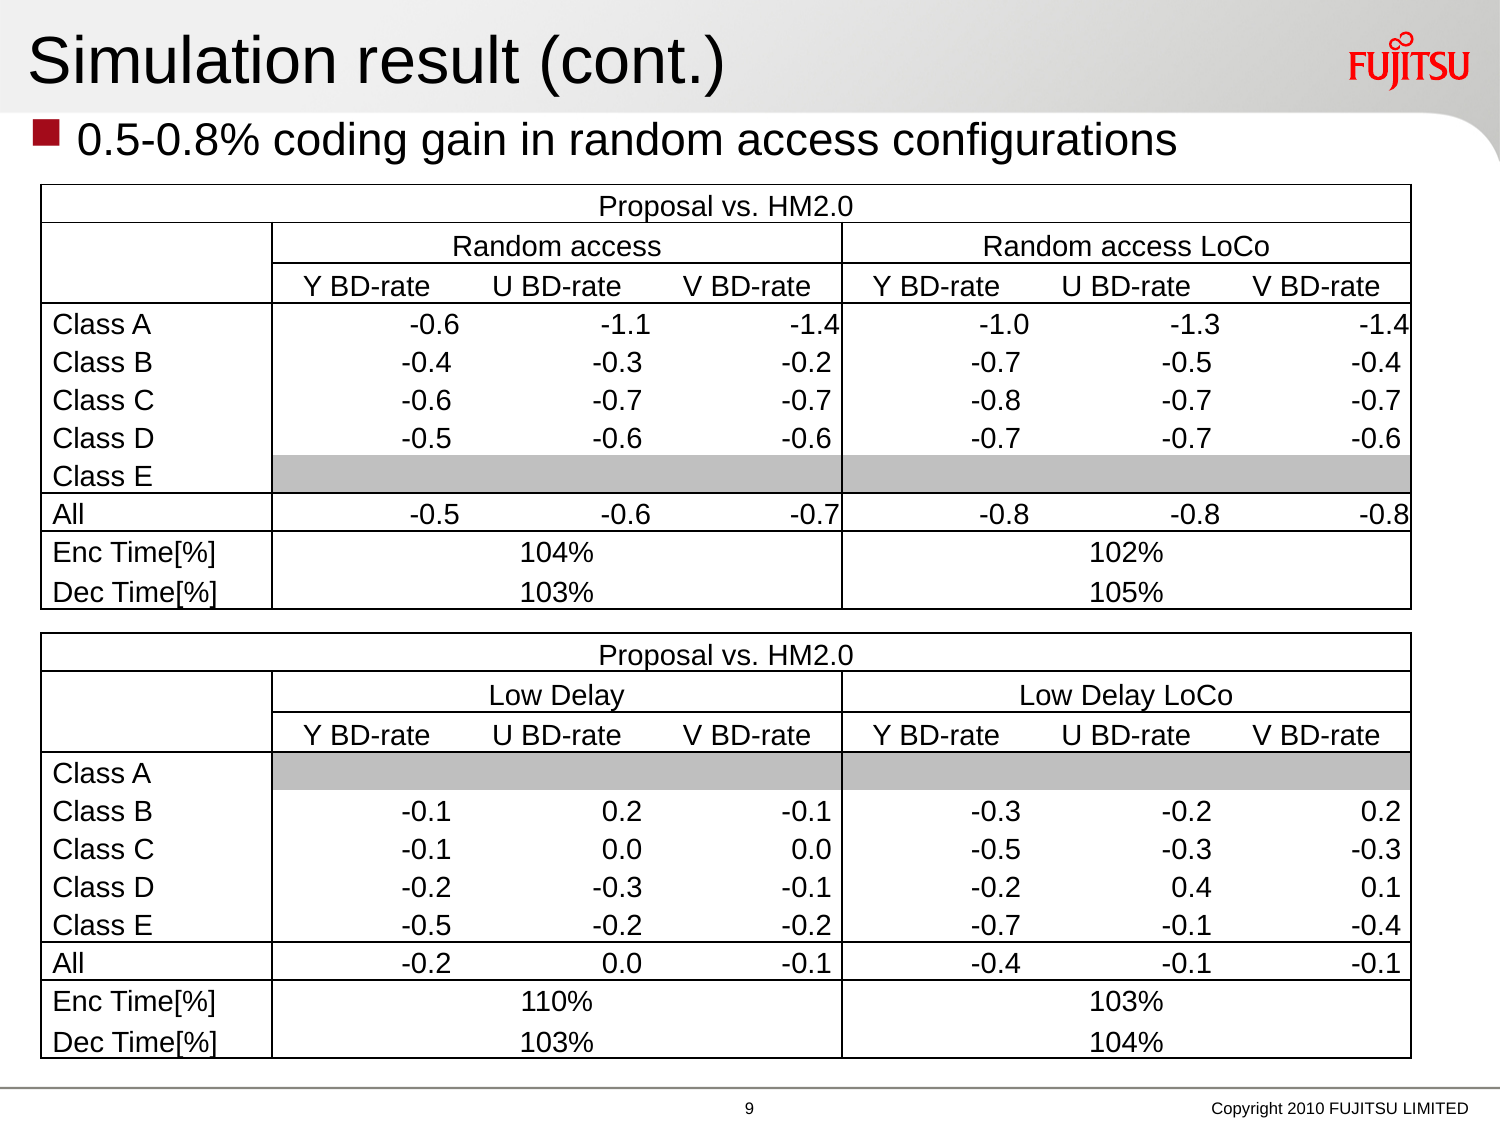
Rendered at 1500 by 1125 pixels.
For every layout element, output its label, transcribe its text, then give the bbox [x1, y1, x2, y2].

table_cell Random access LoCo [843, 223, 1410, 262]
slide_number 8 [705, 1091, 795, 1125]
table_cell [462, 455, 653, 492]
table_cell [42, 712, 271, 751]
table_cell -1.1 [462, 304, 653, 341]
table_cell 104% [843, 1018, 1410, 1057]
table_cell Y BD-rate [273, 713, 461, 751]
table_cell 104% [273, 532, 841, 569]
table_cell -1.3 [1031, 304, 1222, 341]
table_cell 103% [273, 1018, 841, 1057]
table_cell Dec Time[%] [42, 569, 271, 608]
table_cell Class C [42, 379, 271, 417]
table_cell -0.2 [653, 341, 841, 379]
table_cell [1222, 753, 1410, 790]
table_cell -0.8 [843, 494, 1031, 530]
picture [0, 0, 1500, 176]
title Simulation result (cont.) [27, 0, 1318, 114]
table_cell -0.7 [843, 417, 1031, 455]
table_cell -0.4 [273, 341, 462, 379]
table_cell Class B [42, 790, 271, 828]
table_cell V BD-rate [1222, 713, 1410, 751]
table_cell 0.4 [1031, 866, 1222, 904]
table_cell Class C [42, 828, 271, 866]
table_cell -0.5 [273, 904, 461, 941]
table_cell 0.1 [1222, 866, 1410, 904]
table_cell -0.2 [273, 866, 461, 904]
table_cell Class D [42, 417, 271, 455]
table_cell 0.0 [461, 943, 652, 979]
table_cell -0.1 [652, 866, 841, 904]
table_cell -1.0 [843, 304, 1031, 341]
table_cell -0.5 [273, 417, 462, 455]
table_cell -0.3 [1031, 828, 1222, 866]
table_cell U BD-rate [462, 264, 653, 302]
table_cell -0.7 [1031, 417, 1222, 455]
table_cell Class D [42, 866, 271, 904]
table_cell -0.7 [462, 379, 653, 417]
table_cell -0.1 [652, 790, 841, 828]
table_cell -0.7 [843, 341, 1031, 379]
table_cell -0.1 [1222, 943, 1410, 979]
table_cell -0.3 [462, 341, 653, 379]
table_cell 0.0 [652, 828, 841, 866]
table_cell -0.7 [653, 494, 841, 530]
table_cell [1031, 753, 1222, 790]
table_cell [1031, 455, 1222, 492]
table_cell -0.6 [273, 304, 462, 341]
table_cell -0.5 [1031, 341, 1222, 379]
table_cell 110% [273, 981, 841, 1018]
table_cell -0.8 [843, 379, 1031, 417]
table_cell -0.6 [1222, 417, 1410, 455]
table_header Proposal vs. HM2.0 [42, 185, 1410, 222]
table_cell [273, 753, 461, 790]
table_cell -0.6 [462, 417, 653, 455]
table_cell -0.2 [273, 943, 461, 979]
table_cell -0.3 [843, 790, 1031, 828]
table_cell 102% [843, 532, 1410, 569]
table_cell -0.7 [1222, 379, 1410, 417]
table_cell V BD-rate [652, 713, 841, 751]
table_cell -0.4 [1222, 341, 1410, 379]
table_cell -0.7 [653, 379, 841, 417]
table_cell [42, 223, 271, 263]
table_cell -0.7 [843, 904, 1031, 941]
table_cell Random access [273, 223, 841, 262]
table_cell -0.3 [461, 866, 652, 904]
table_cell -0.6 [273, 379, 462, 417]
table_cell 103% [273, 569, 841, 608]
table_cell [652, 753, 841, 790]
table_cell All [42, 494, 271, 530]
table_cell -0.5 [273, 494, 462, 530]
table_cell Y BD-rate [843, 713, 1031, 751]
table_cell -0.7 [1031, 379, 1222, 417]
table_cell -0.5 [843, 828, 1031, 866]
table_cell -0.1 [273, 828, 461, 866]
table_cell -0.2 [1031, 790, 1222, 828]
table_header Proposal vs. HM2.0 [42, 634, 1410, 670]
table_cell -1.4 [1222, 304, 1410, 341]
list 0.5-0.8% coding gain in random access configurations [28, 113, 1471, 173]
table_cell Class E [42, 904, 271, 941]
table_cell -0.2 [461, 904, 652, 941]
table_cell -0.3 [1222, 828, 1410, 866]
table_cell [843, 753, 1031, 790]
table_cell -0.2 [843, 866, 1031, 904]
table_cell [1222, 455, 1410, 492]
table_cell [42, 263, 271, 302]
table_cell Enc Time[%] [42, 532, 271, 569]
table_cell Y BD-rate [843, 264, 1031, 302]
table_cell V BD-rate [653, 264, 841, 302]
table_cell U BD-rate [1031, 713, 1222, 751]
table_cell -0.1 [273, 790, 461, 828]
table_cell Y BD-rate [273, 264, 462, 302]
table_cell [273, 455, 462, 492]
table_cell -0.2 [652, 904, 841, 941]
table_cell V BD-rate [1222, 264, 1410, 302]
table_cell Low Delay [273, 672, 841, 711]
table_cell -0.1 [1031, 904, 1222, 941]
table_cell [42, 672, 271, 712]
table_cell -0.8 [1031, 494, 1222, 530]
table_cell Class A [42, 753, 271, 790]
table_cell Enc Time[%] [42, 981, 271, 1018]
table_cell Class E [42, 455, 271, 492]
table_cell U BD-rate [461, 713, 652, 751]
table_cell -0.4 [843, 943, 1031, 979]
table_cell Class A [42, 304, 271, 341]
table_cell -0.8 [1222, 494, 1410, 530]
table_cell 105% [843, 569, 1410, 608]
table_cell All [42, 943, 271, 979]
table_cell Class B [42, 341, 271, 379]
table_cell 0.0 [461, 828, 652, 866]
table_cell -0.6 [462, 494, 653, 530]
footer Copyright 2010 FUJITSU LIMITED [809, 1091, 1470, 1125]
table_cell -1.4 [653, 304, 841, 341]
table_cell -0.1 [1031, 943, 1222, 979]
table_cell [843, 455, 1031, 492]
table_cell [653, 455, 841, 492]
table_cell -0.6 [653, 417, 841, 455]
table_cell [461, 753, 652, 790]
table_cell 0.2 [1222, 790, 1410, 828]
table_cell 0.2 [461, 790, 652, 828]
table_cell Low Delay LoCo [843, 672, 1410, 711]
table_cell -0.4 [1222, 904, 1410, 941]
table_cell Dec Time[%] [42, 1018, 271, 1057]
table_cell U BD-rate [1031, 264, 1222, 302]
table_cell 103% [843, 981, 1410, 1018]
table_cell -0.1 [652, 943, 841, 979]
